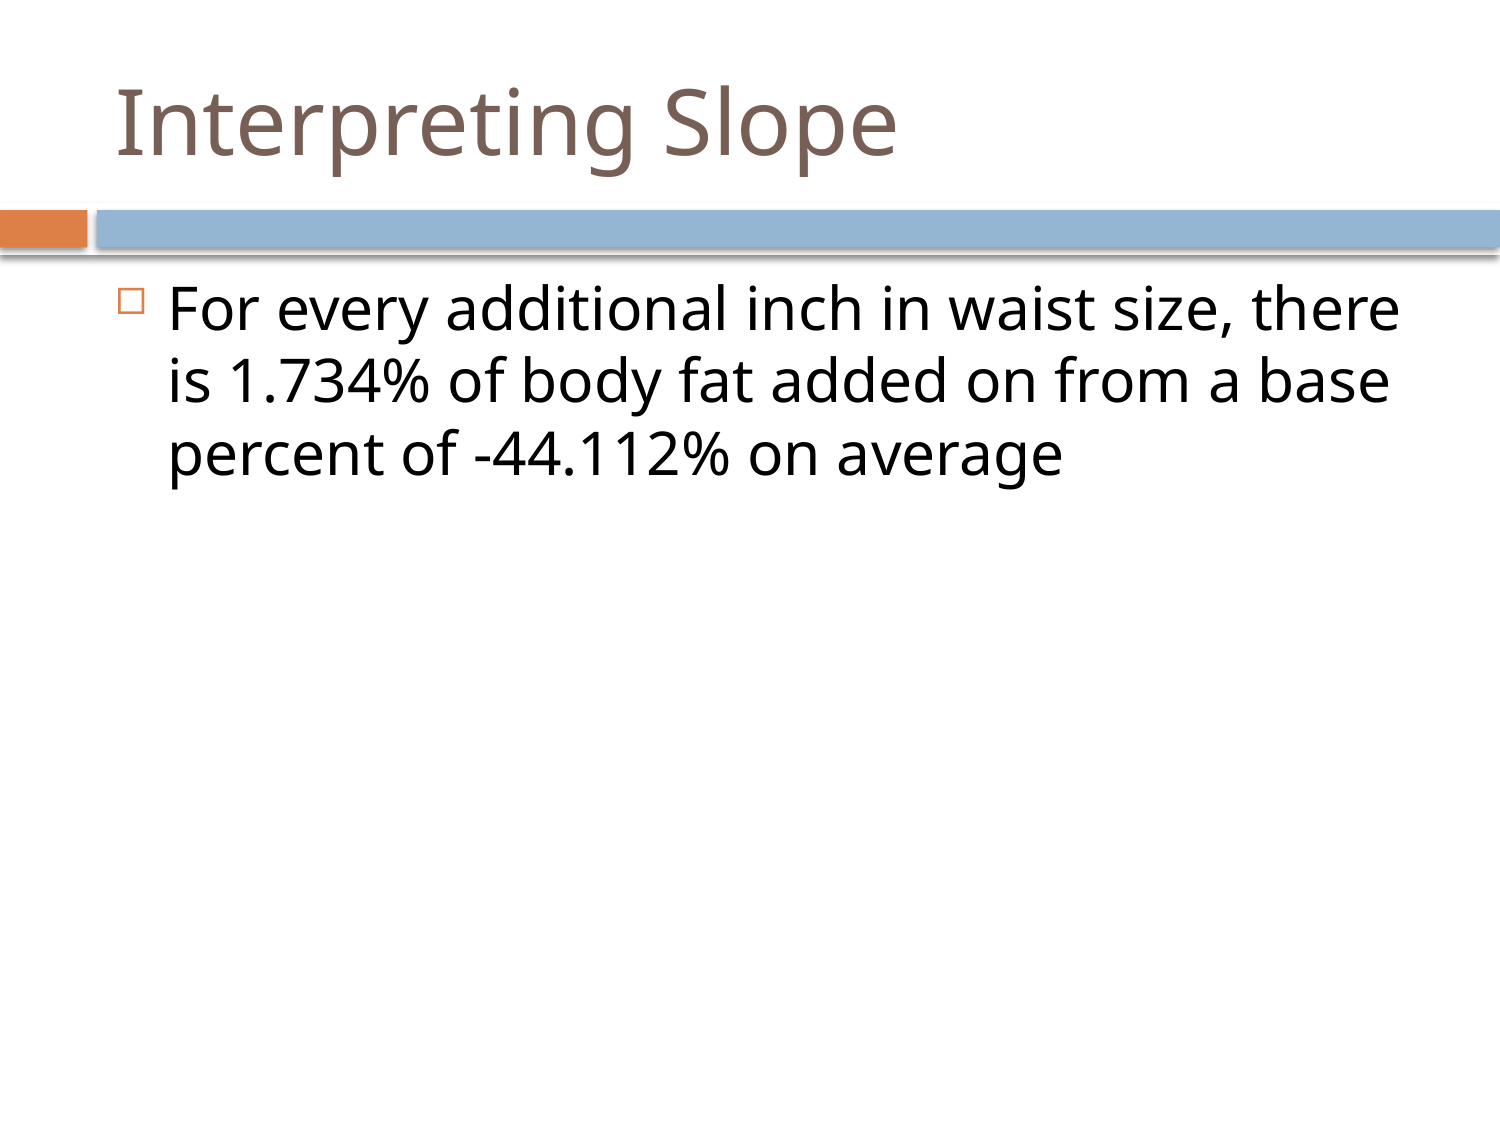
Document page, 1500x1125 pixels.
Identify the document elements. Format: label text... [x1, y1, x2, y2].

title Interpreting Slope [100, 37, 1438, 200]
list For every additional inch in waist size, there is 1.734% of body fat added on from a base percent of -44.112% on average [100, 262, 1438, 1000]
